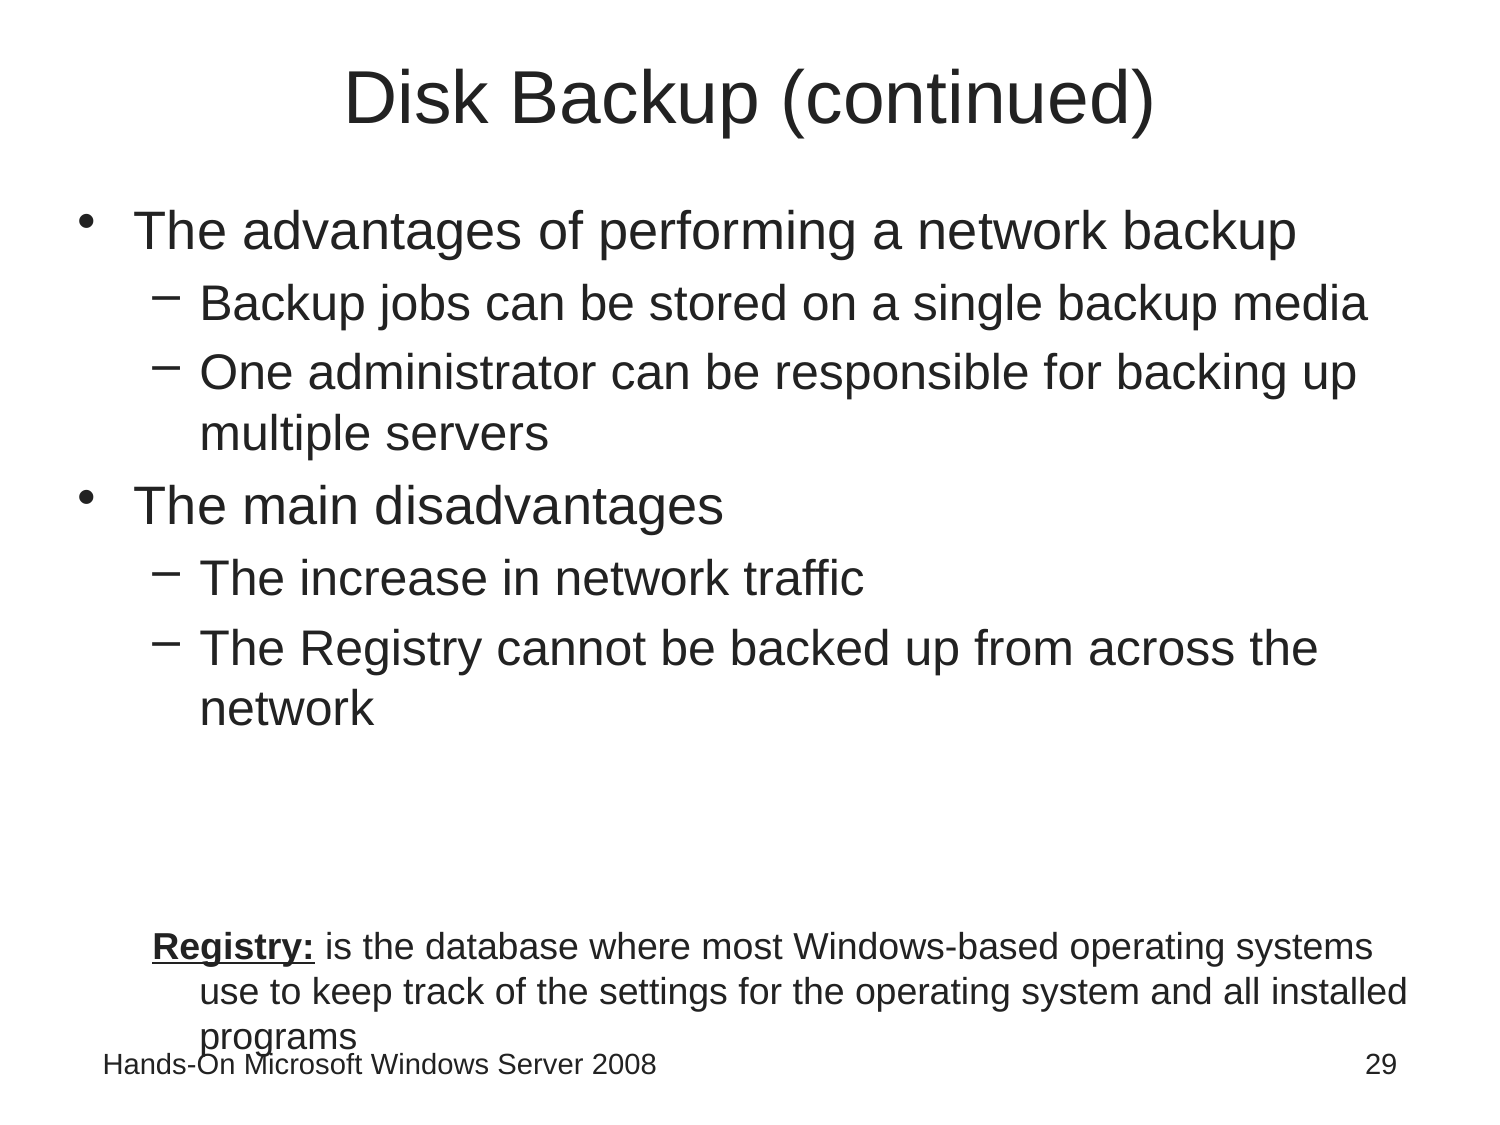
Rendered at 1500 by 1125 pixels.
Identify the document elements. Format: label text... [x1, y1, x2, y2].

slide_number 29 [1074, 1037, 1413, 1101]
footer Hands-On Microsoft Windows Server 2008 [87, 1037, 1051, 1101]
title Disk Backup (continued) [87, 0, 1413, 187]
list The advantages of performing a network backup Backup jobs can be stored on a single backup media One administrator can be responsible for backing up multiple servers The main disadvantages The increase in network traffic The Registry cannot be backed up from across the network Registry: is the database where most Windows-based operating systems use to keep track of the settings for the operating system and all installed programs [62, 187, 1426, 938]
